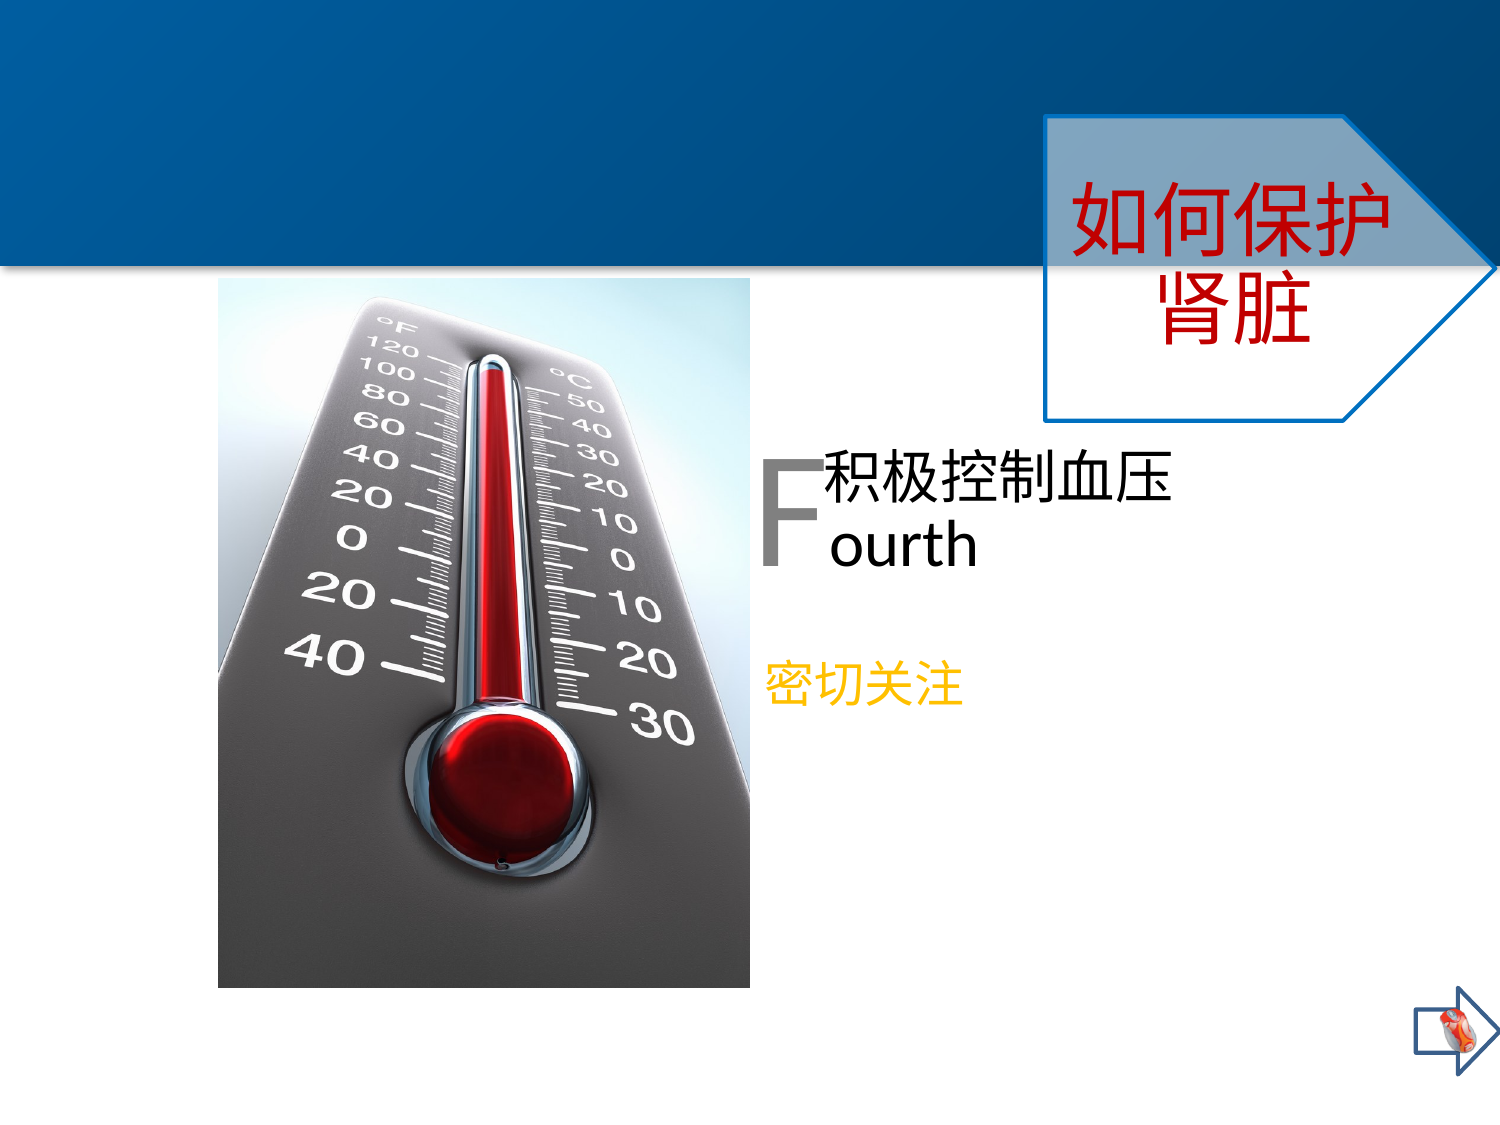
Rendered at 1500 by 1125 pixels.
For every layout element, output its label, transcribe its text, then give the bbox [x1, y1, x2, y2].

text_box 密切关注 [754, 645, 1341, 720]
text_box 如何保护肾脏 [1043, 114, 1498, 422]
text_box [1415, 987, 1500, 1075]
text_box [0, 0, 1500, 268]
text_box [737, 392, 1341, 610]
picture [218, 278, 751, 988]
